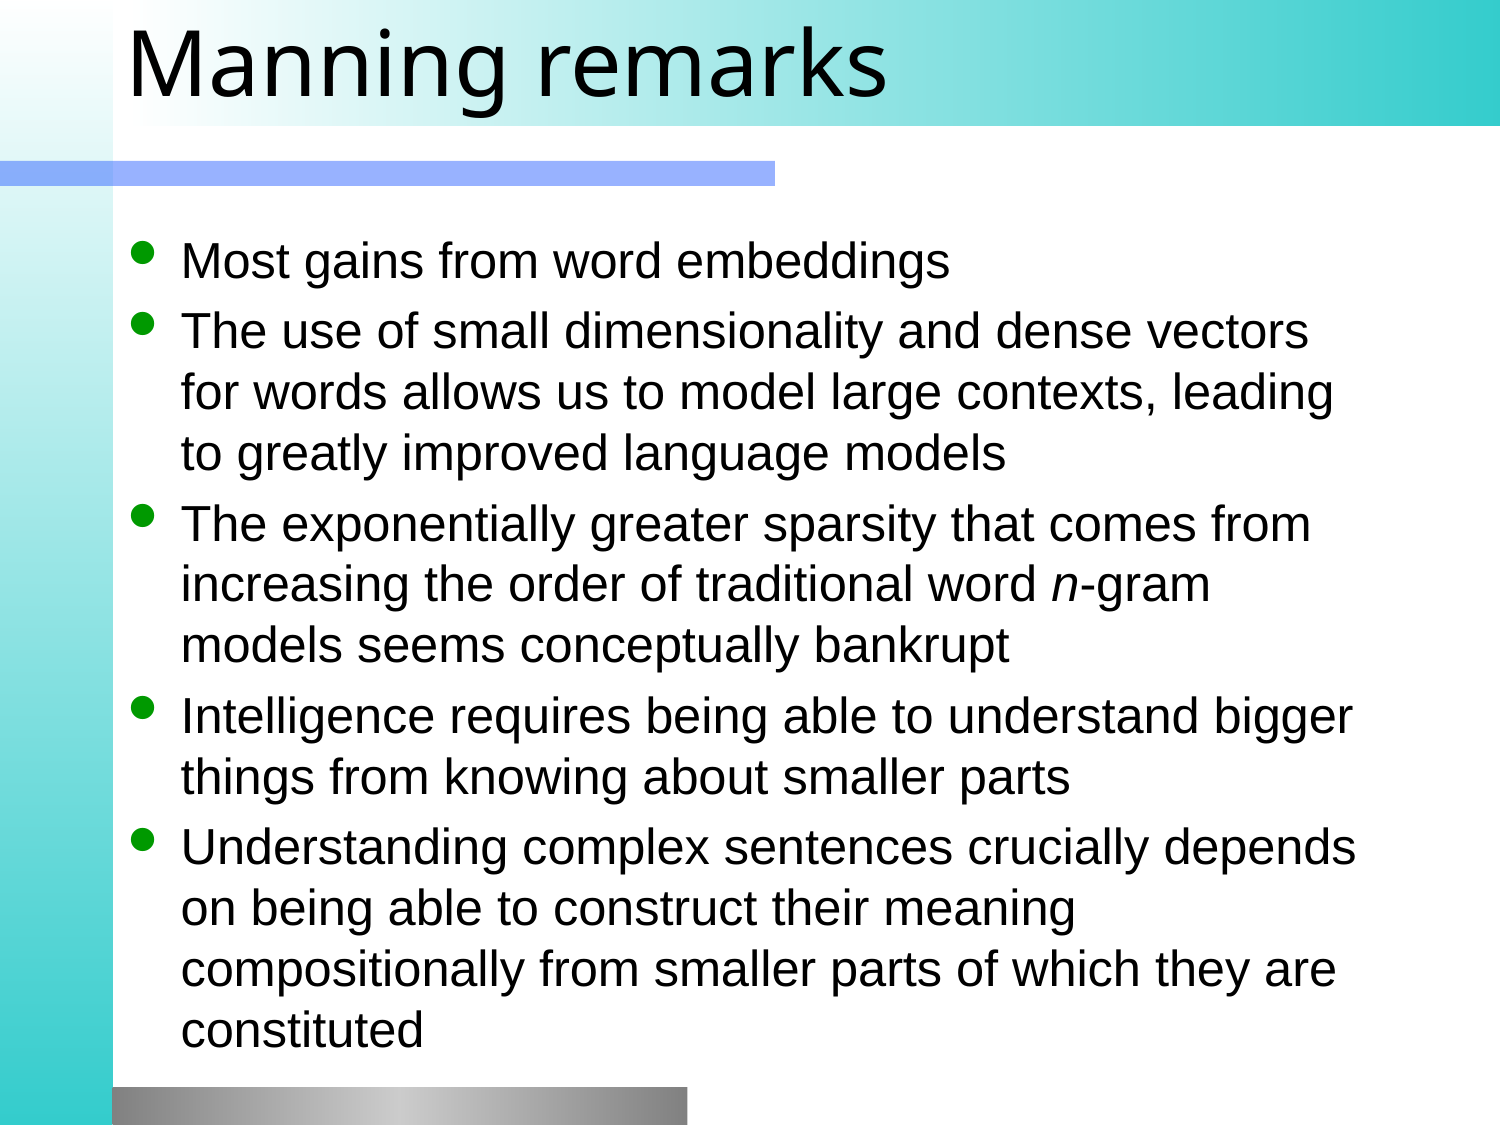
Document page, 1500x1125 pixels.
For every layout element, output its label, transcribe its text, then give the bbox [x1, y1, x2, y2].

title Manning remarks [110, 0, 1386, 121]
list Most gains from word embeddings The use of small dimensionality and dense vectors for words allows us to model large contexts, leading to greatly improved language models The exponentially greater sparsity that comes from increasing the order of traditional word n-gram models seems conceptually bankrupt Intelligence requires being able to understand bigger things from knowing about smaller parts Understanding complex sentences crucially depends on being able to construct their meaning compositionally from smaller parts of which they are constituted [112, 219, 1388, 1073]
